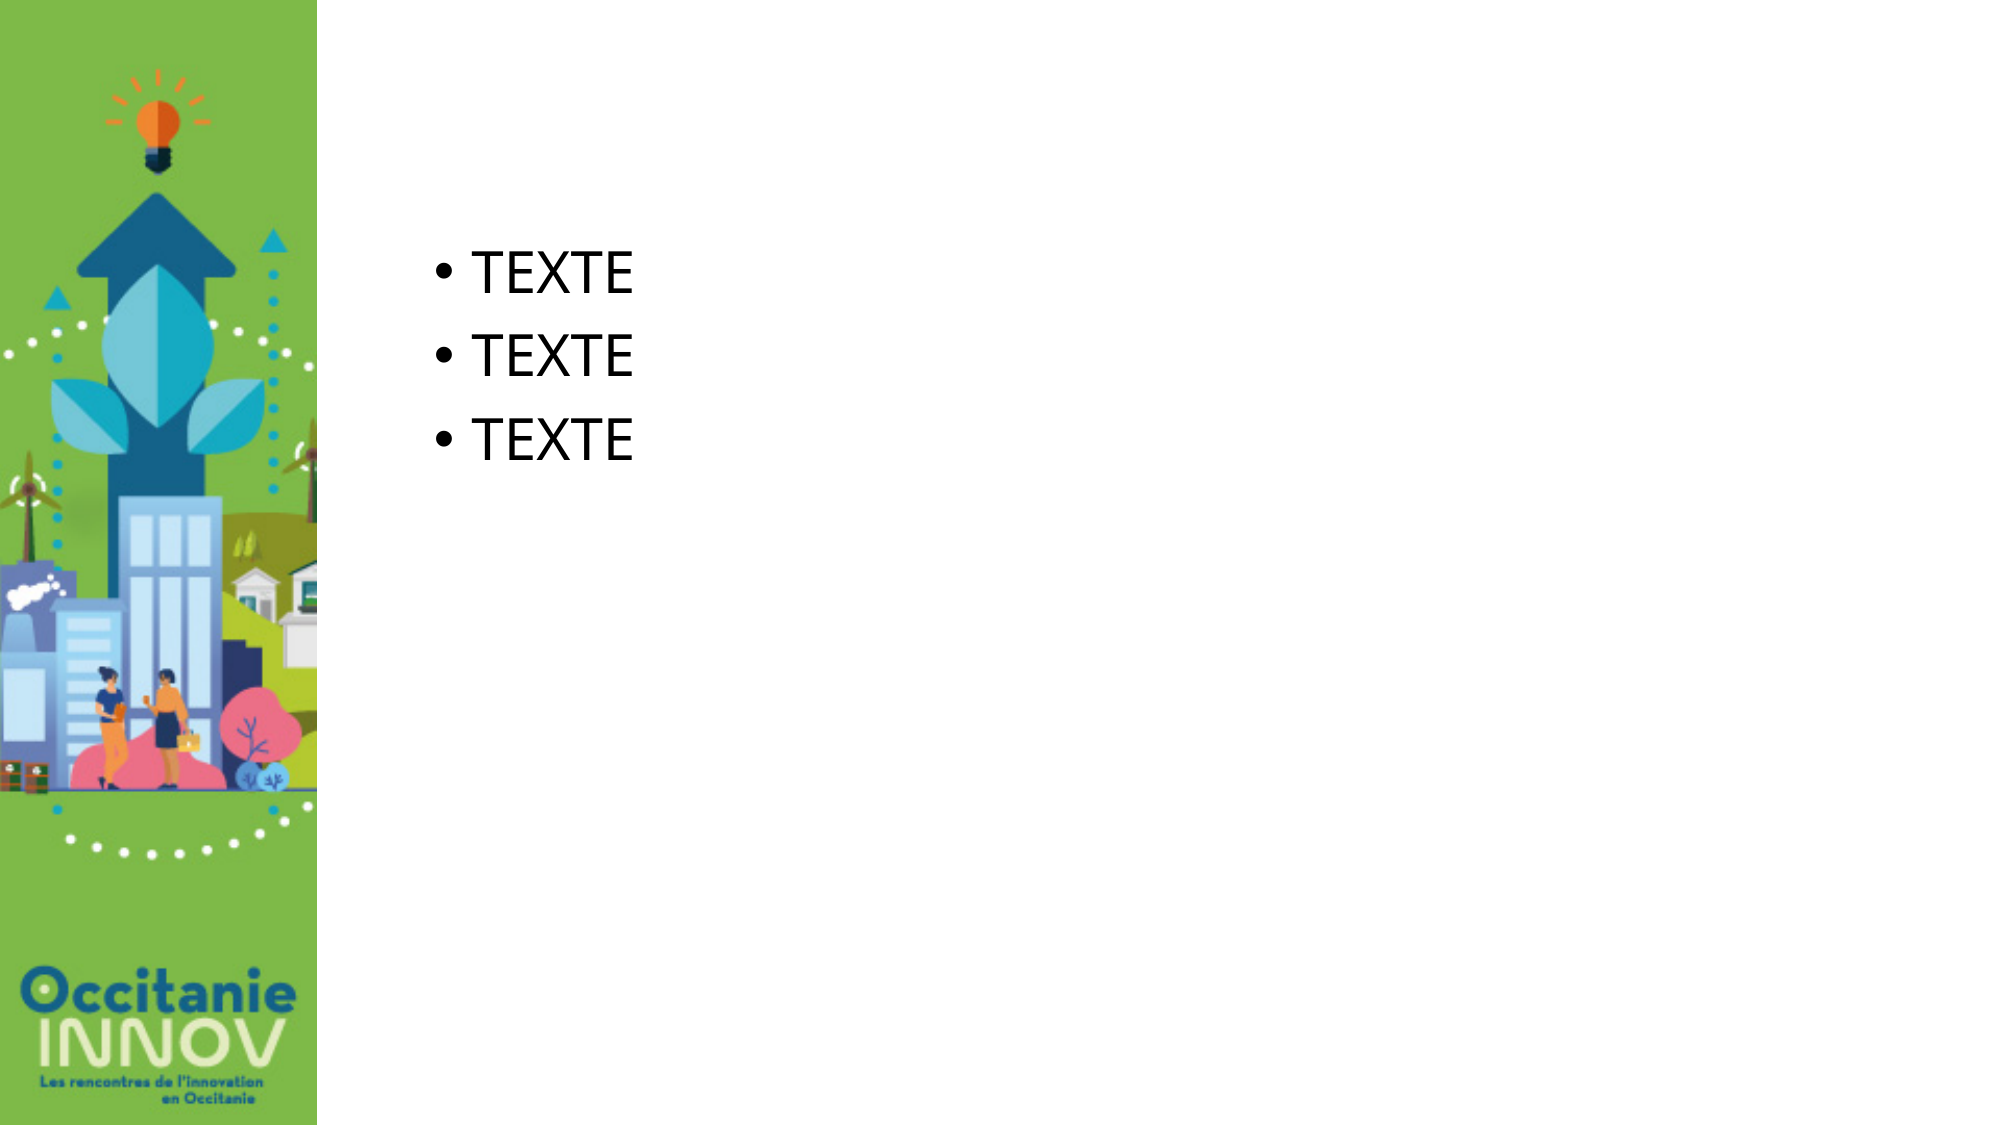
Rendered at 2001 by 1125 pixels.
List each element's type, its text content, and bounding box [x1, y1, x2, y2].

list TEXTE TEXTE TEXTE [418, 235, 1863, 768]
picture [0, 0, 317, 1125]
